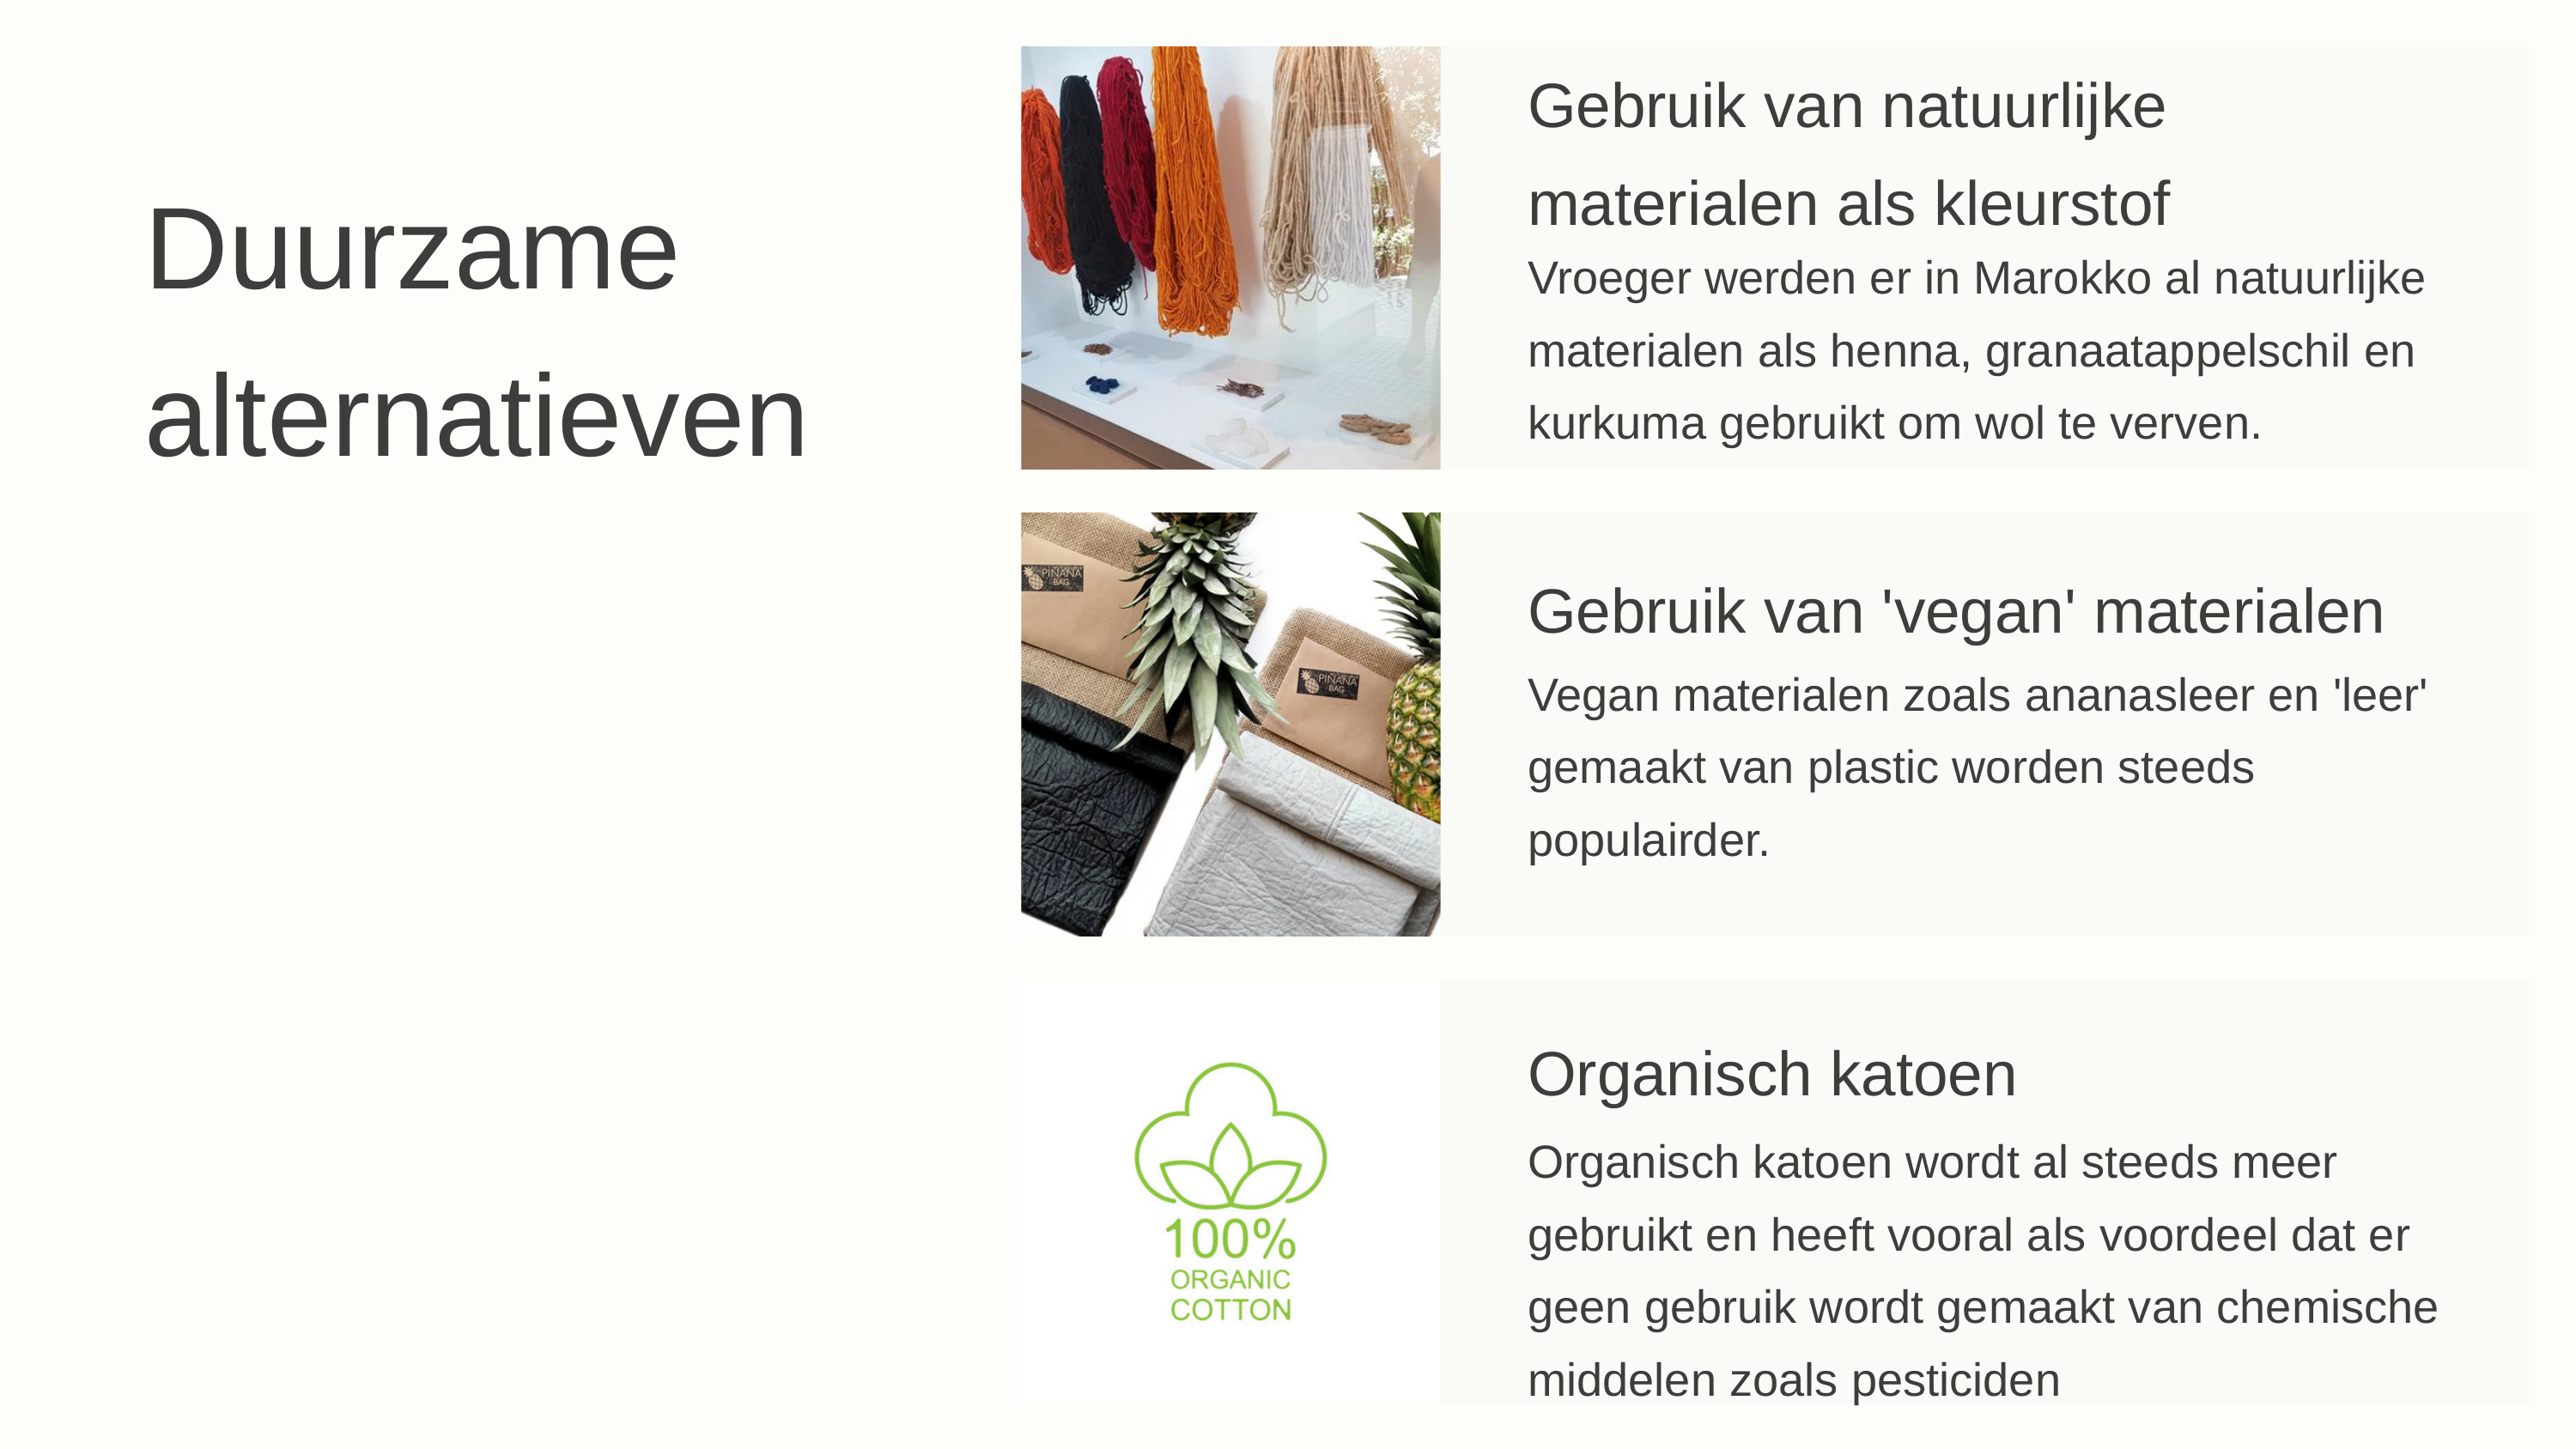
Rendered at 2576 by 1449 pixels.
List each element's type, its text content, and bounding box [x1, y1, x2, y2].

picture [1020, 512, 1441, 937]
text_box [1442, 46, 2530, 470]
text_box Gebruik van natuurlijke materialen als kleurstof [1528, 42, 2455, 231]
picture [1020, 979, 1441, 1404]
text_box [1527, 548, 2455, 900]
text_box [1442, 512, 2530, 937]
text_box Duurzame alternatieven [144, 144, 914, 480]
text_box Vroeger werden er in Marokko al natuurlijke materialen als henna, granaatappelschil en kurkuma gebruikt om wol te verven. [1528, 231, 2455, 449]
text_box [1441, 979, 2530, 1404]
text_box Organisch katoen wordt al steeds meer gebruikt en heeft vooral als voordeel dat er geen gebruik wordt gemaakt van chemische middelen zoals pesticiden [1528, 1115, 2455, 1406]
text_box Organisch katoen [1528, 1010, 2455, 1108]
picture [1020, 45, 1441, 470]
